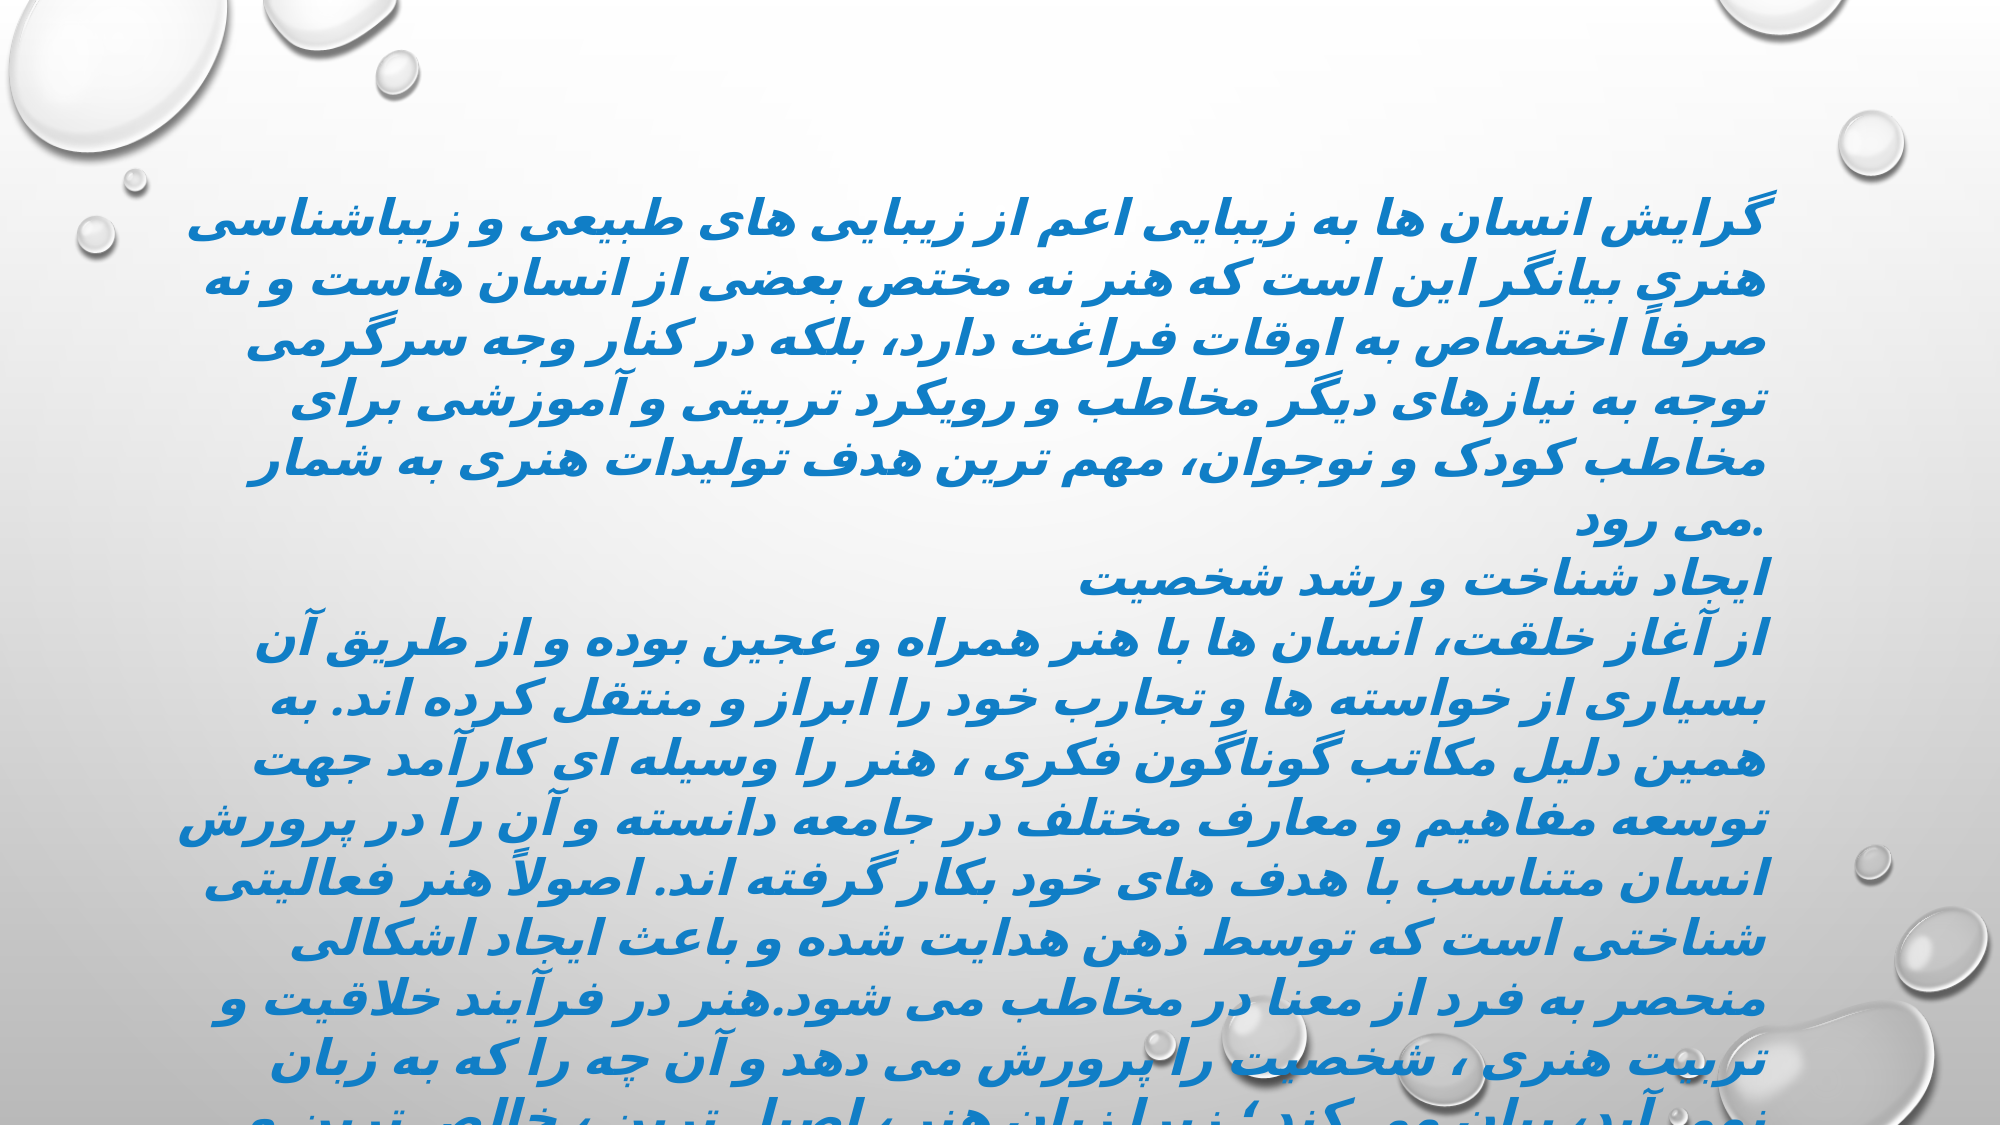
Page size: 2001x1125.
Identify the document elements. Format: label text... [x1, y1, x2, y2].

picture [0, 0, 2000, 1125]
text_box گرایش انسان ها به زیبایی اعم از زیبایی های طبیعی و زیباشناسی هنری بیانگر این است که هنر نه مختص بعضی از انسان هاست و نه صرفاً اختصاص به اوقات فراغت دارد، بلکه در کنار وجه سرگرمی توجه به نیازهای دیگر مخاطب و رویکرد تربیتی و آموزشی برای مخاطب کودک و نوجوان، مهم ترین هدف تولیدات هنری به شمار می رود. ایجاد شناخت و رشد شخصیت از آغاز خلقت، انسان ها با هنر همراه و عجین بوده و از طریق آن بسیاری از خواسته ها و تجارب خود را ابراز و منتقل کرده اند. به همین دلیل مکاتب گوناگون فکری ، هنر را وسیله ای کارآمد جهت توسعه مفاهیم و معارف مختلف در جامعه دانسته و آن را در پرورش انسان متناسب با هدف های خود بکار گرفته اند. اصولاً هنر فعالیتی شناختی است که توسط ذهن هدایت شده و باعث ایجاد اشکالی منحصر به فرد از معنا در مخاطب می شود.هنر در فرآیند خلاقیت و تربیت هنری ، شخصیت را پرورش می دهد و آن چه را که به زبان نمی آید، بیان می کند ؛ زیرا زبان هنر ، اصیل ترین ، خالص ترین و رساترین زبان هاست که به کمک آن می توان افراد جامعه را به سوی پیشرفت و تعالی سوق داد . هنر همچنین کوششی برای خلق زیبایی است تا در مجاورت عالم واقعی ، آمالی مملو از نقش ها و احساسات بی شائبه ، خلق می گردد. [142, 178, 1782, 1125]
